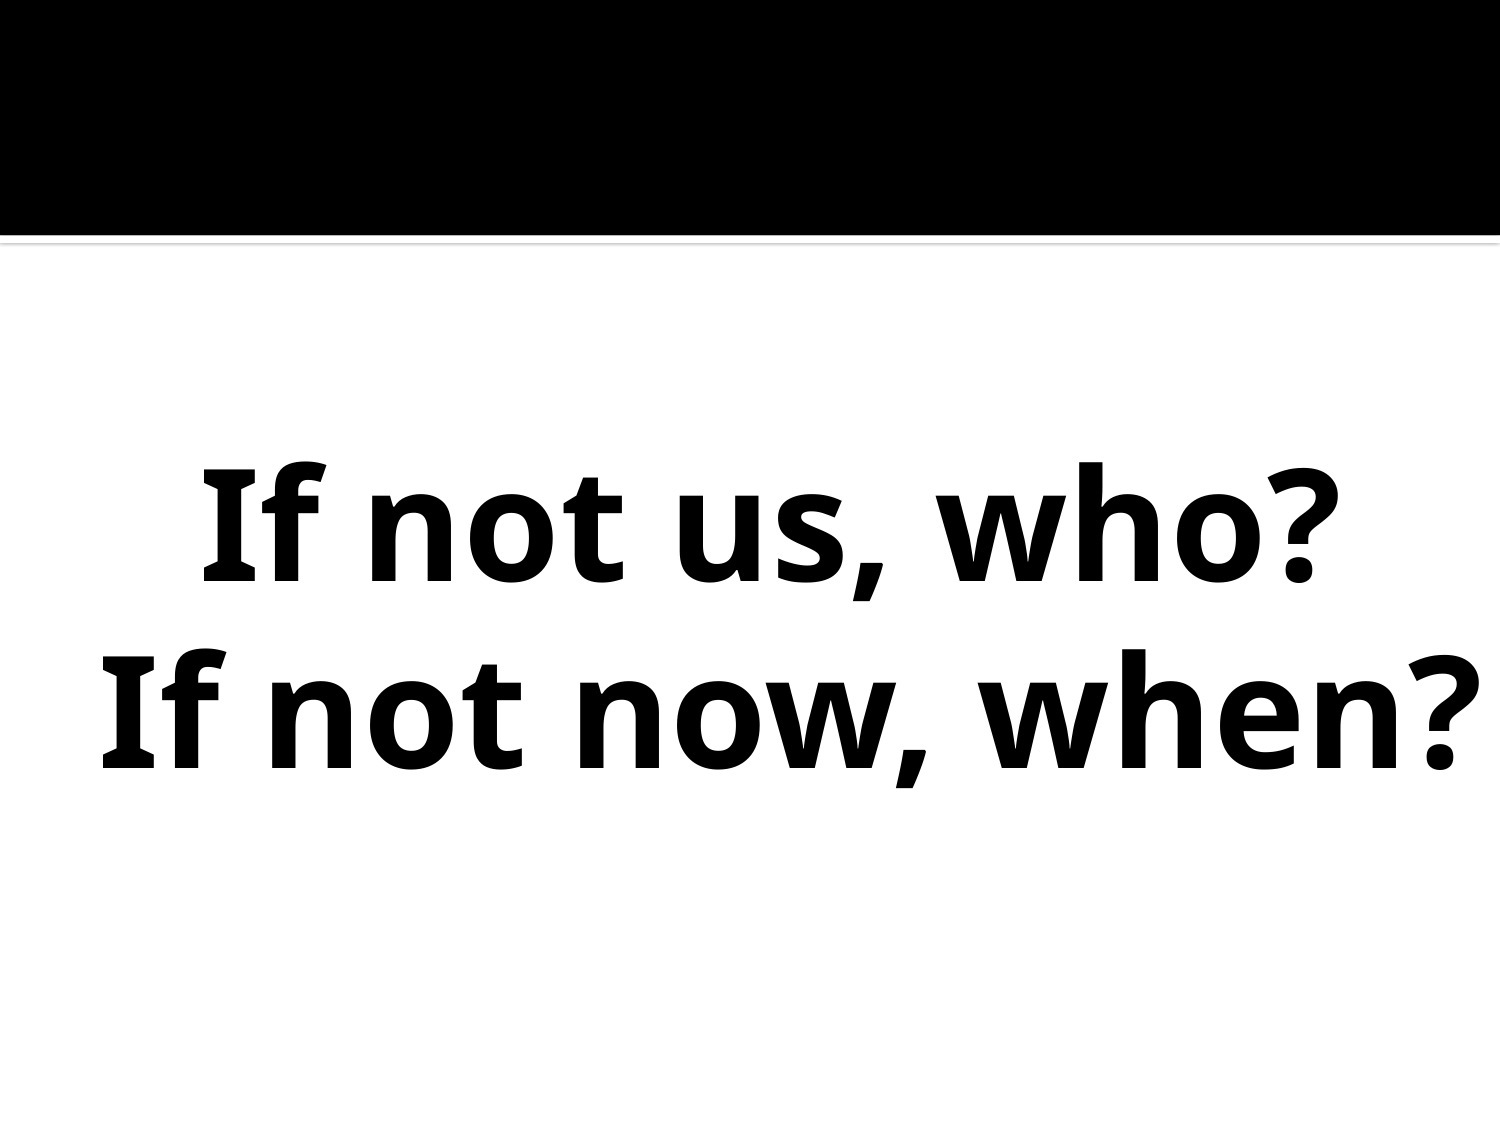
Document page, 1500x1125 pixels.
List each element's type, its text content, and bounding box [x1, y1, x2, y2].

title If not us, who? If not now, when? [75, 437, 1500, 788]
